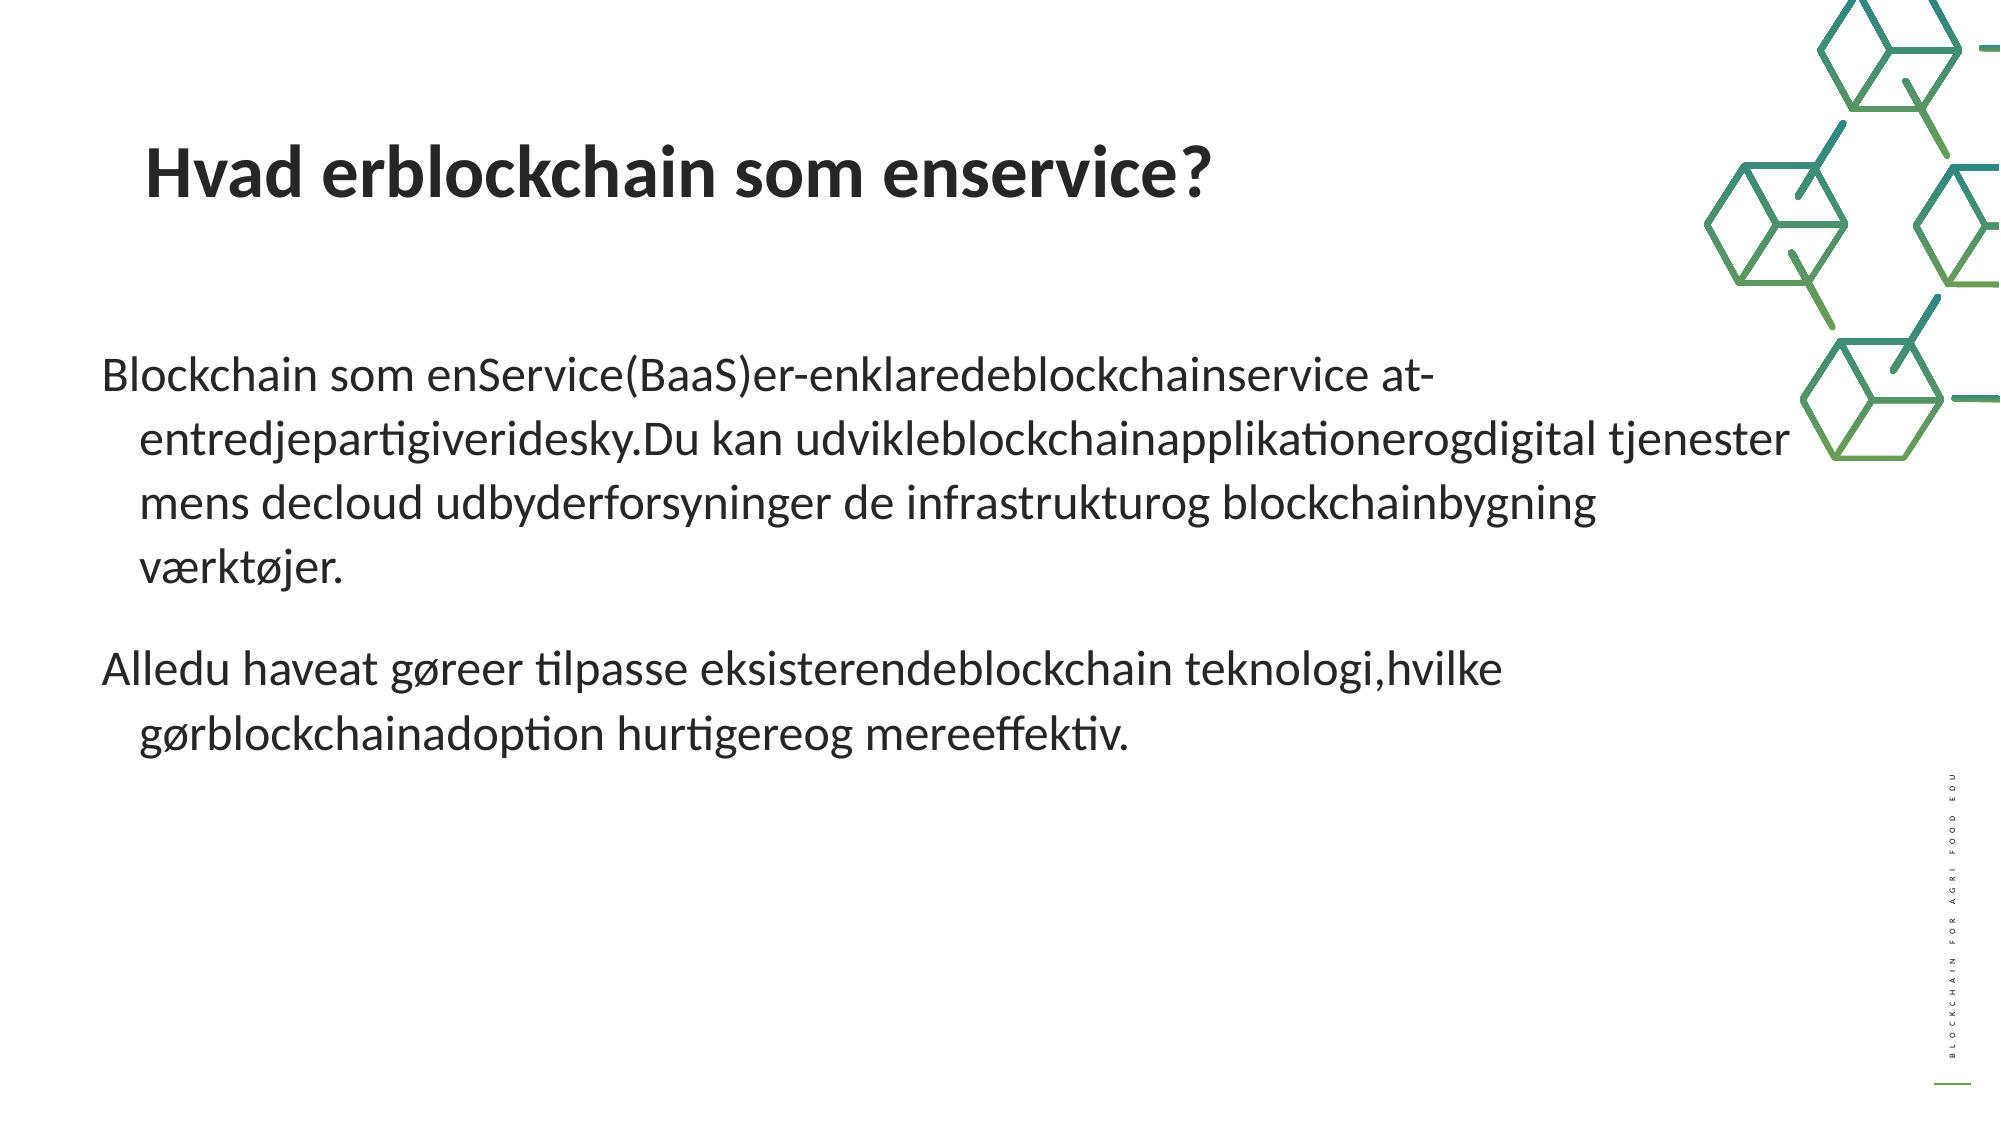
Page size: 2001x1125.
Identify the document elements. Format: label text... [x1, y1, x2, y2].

list Blockchain som enService(BaaS)er-enklaredeblockchainservice at-entredjepartigiveridesky.Du kan udvikleblockchainapplikationerogdigital tjenester mens decloud udbyderforsyninger de infrastrukturog blockchainbygning værktøjer. Alledu haveat gøreer tilpasse eksisterendeblockchain teknologi,hvilke gørblockchainadoption hurtigereog mereeffektiv. [86, 329, 1825, 1100]
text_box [1704, 0, 2000, 461]
list Hvad erblockchain som enservice? [130, 124, 1704, 337]
